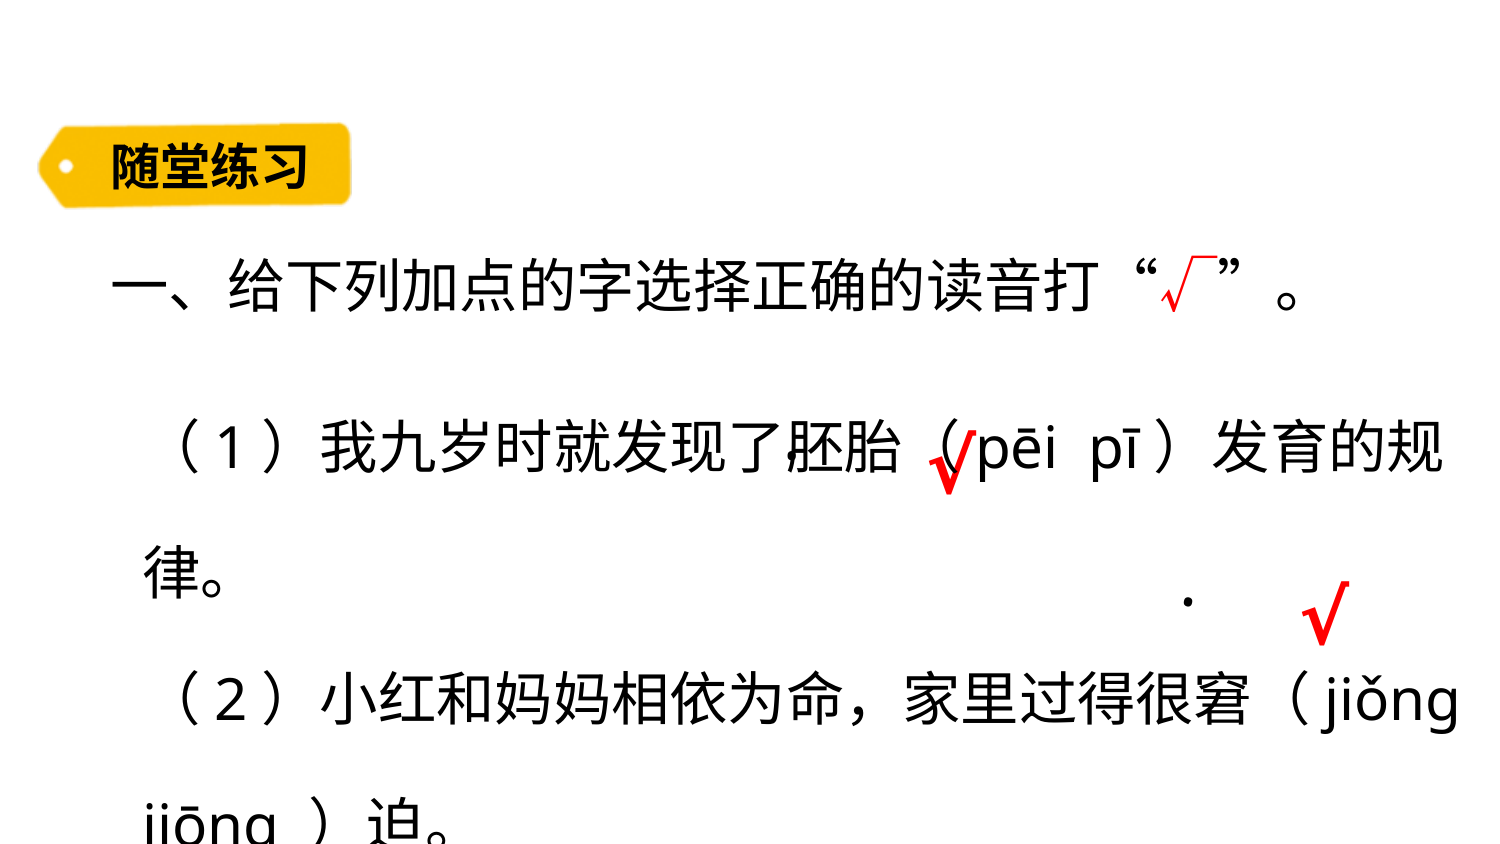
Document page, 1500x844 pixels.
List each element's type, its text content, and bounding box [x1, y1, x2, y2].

text_box 一、给下列加点的字选择正确的读音打“√”。 [95, 241, 1335, 327]
picture [24, 117, 363, 213]
text_box （1）我九岁时就发现了胚胎（pēi pī）发育的规律。 （2）小红和妈妈相依为命，家里过得很窘（jiǒng jiōng ）迫。 [127, 347, 1483, 844]
